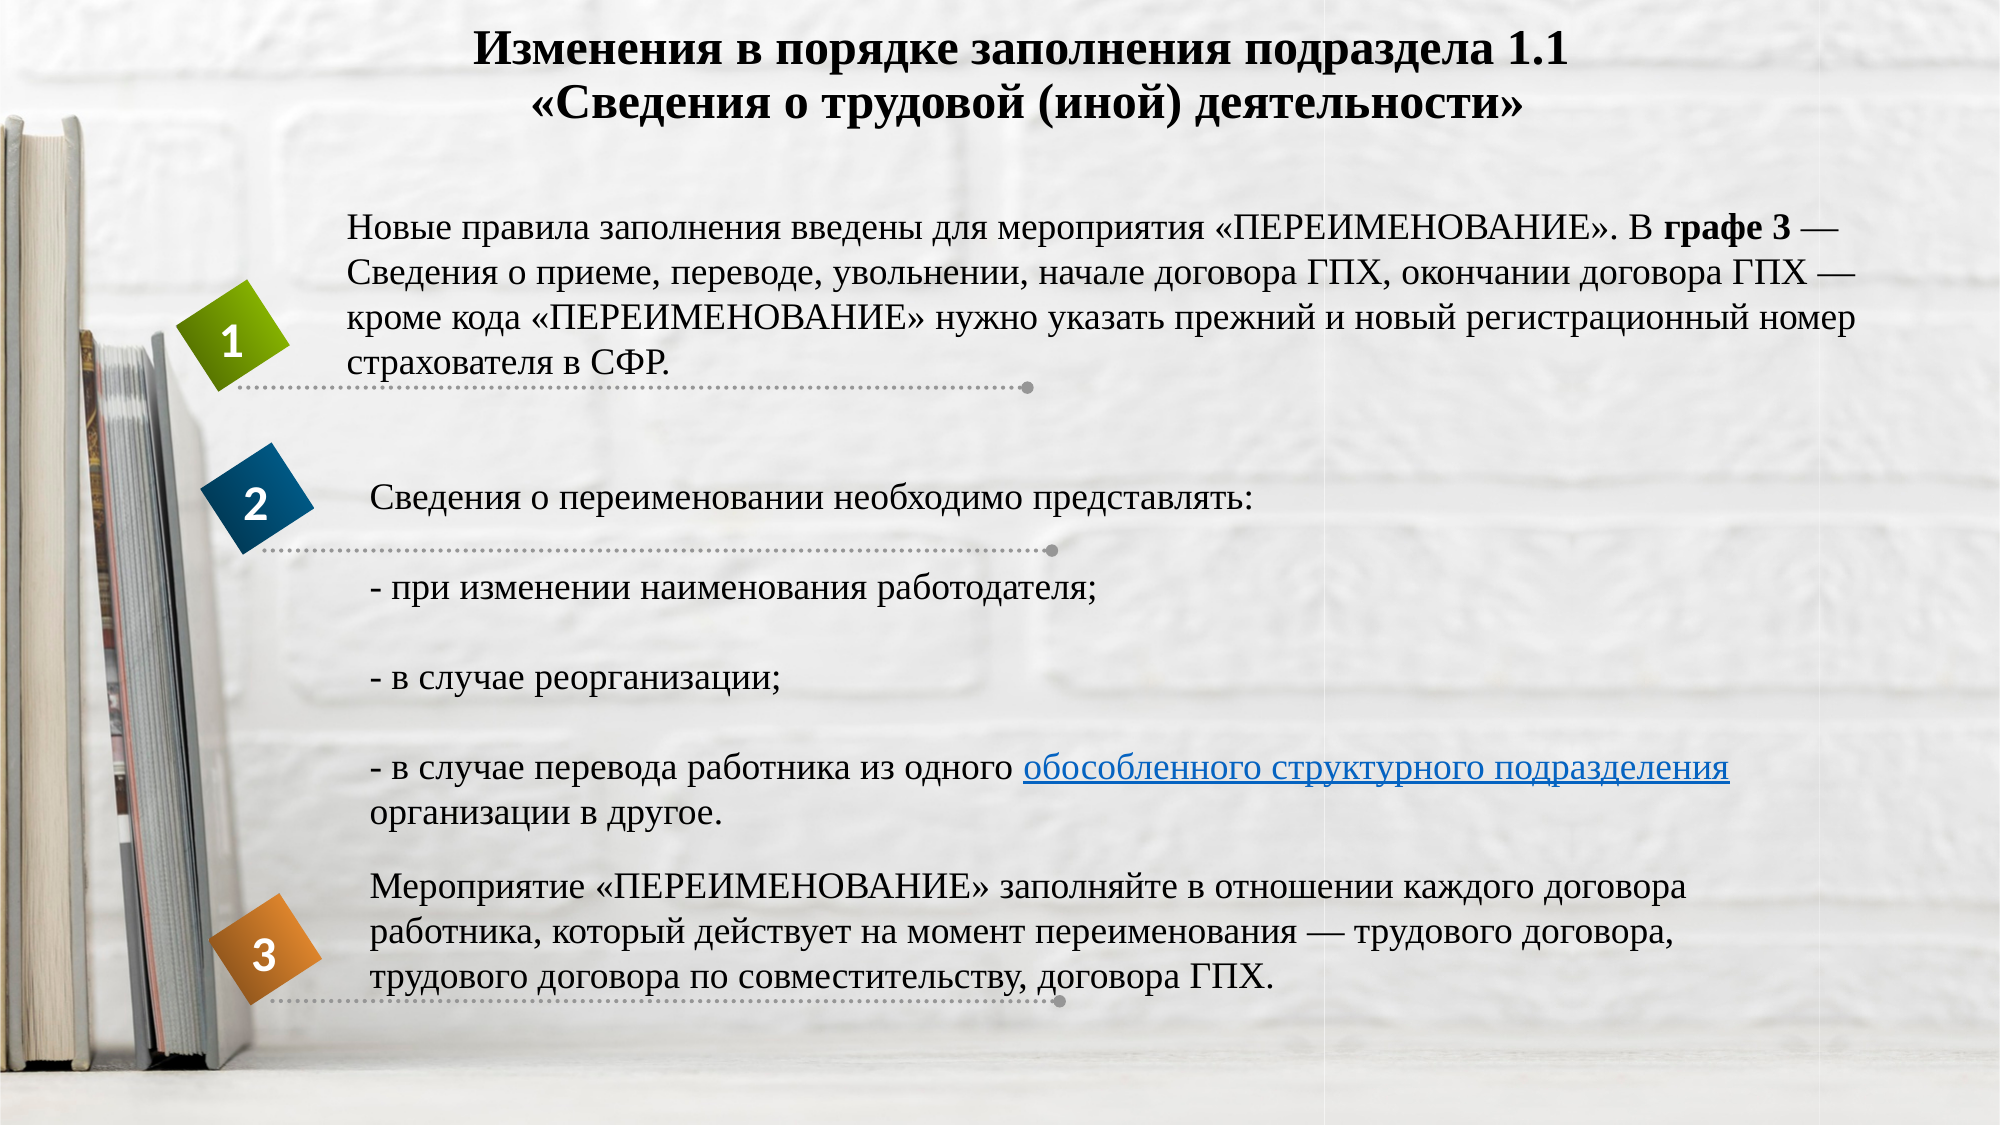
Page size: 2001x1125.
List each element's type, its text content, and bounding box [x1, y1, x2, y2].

text_box Мероприятие «ПЕРЕИМЕНОВАНИЕ» заполняйте в отношении каждого договора работника, который действует на момент переименования — трудового договора, трудового договора по совместительству, договора ГПХ. [354, 853, 1832, 1004]
text_box Изменения в порядке заполнения подраздела 1.1 «Сведения о трудовой (иной) деятельности» [82, 14, 1973, 137]
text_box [207, 892, 1060, 1006]
picture [0, 0, 2000, 1125]
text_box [175, 279, 1028, 393]
text_box Сведения о переименовании необходимо представлять: - при изменении наименования работодателя; - в случае реорганизации; - в случае перевода работника из одного обособленного структурного подразделения организации в другое. [354, 464, 1935, 840]
text_box Новые правила заполнения введены для мероприятия «ПЕРЕИМЕНОВАНИЕ». В графе 3 — Сведения о приеме, переводе, увольнении, начале договора ГПХ, окончании договора ГПХ — кроме кода «ПЕРЕИМЕНОВАНИЕ» нужно указать прежний и новый регистрационный номер страхователя в СФР. [331, 194, 1930, 390]
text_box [199, 442, 1053, 556]
